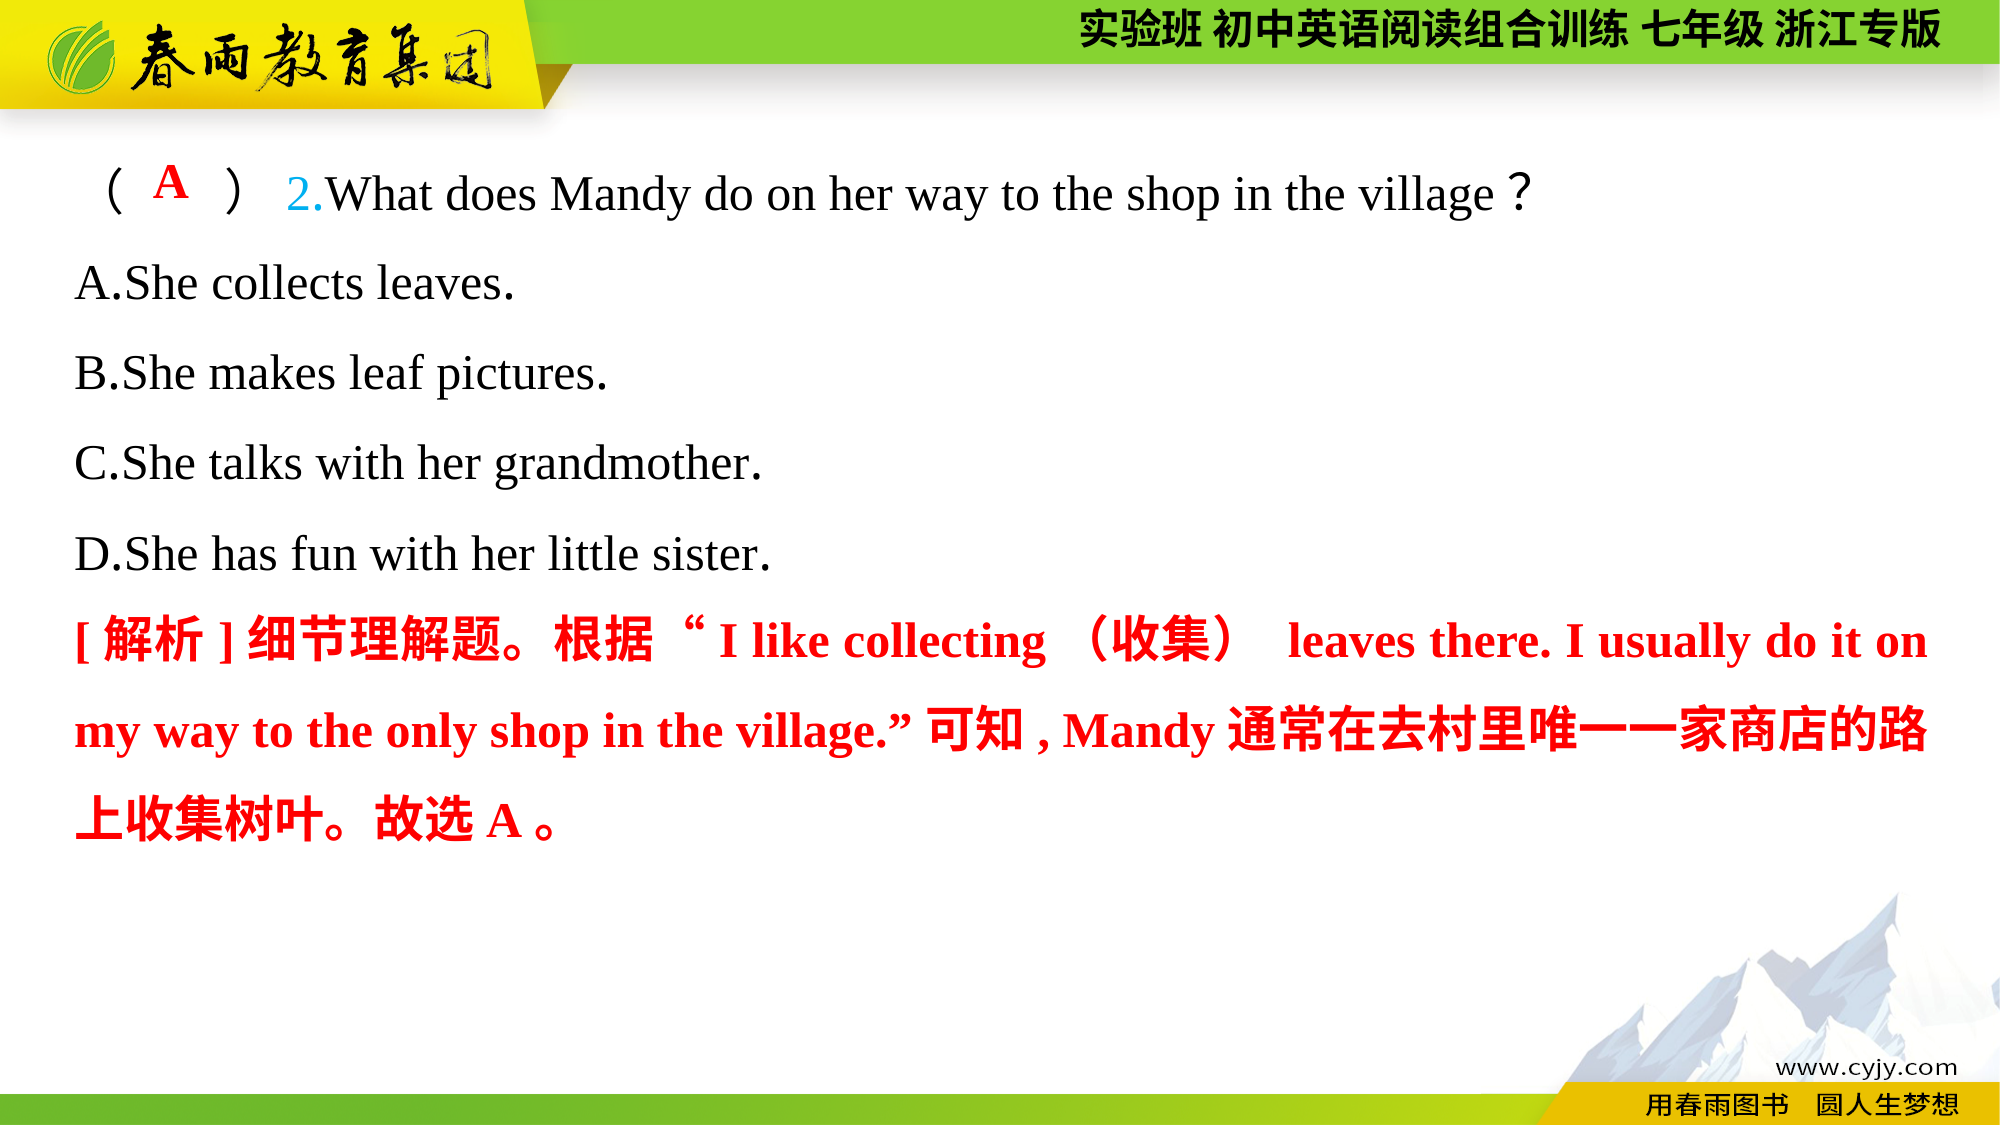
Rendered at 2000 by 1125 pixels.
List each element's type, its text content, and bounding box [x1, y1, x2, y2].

picture [0, 0, 2000, 1125]
list （ ）2.What does Mandy do on her way to the shop in the village？ A.She collects leaves. B.She makes leaf pictures. C.She talks with her grandmother. D.She has fun with her little sister. [59, 122, 1944, 569]
text_box A [138, 141, 204, 217]
text_box [解析]细节理解题。根据“I like collecting（收集） leaves there. I usually do it on my way to the only shop in the village.”可知, Mandy通常在去村里唯一一家商店的路上收集树叶。故选A。 [59, 569, 1944, 855]
